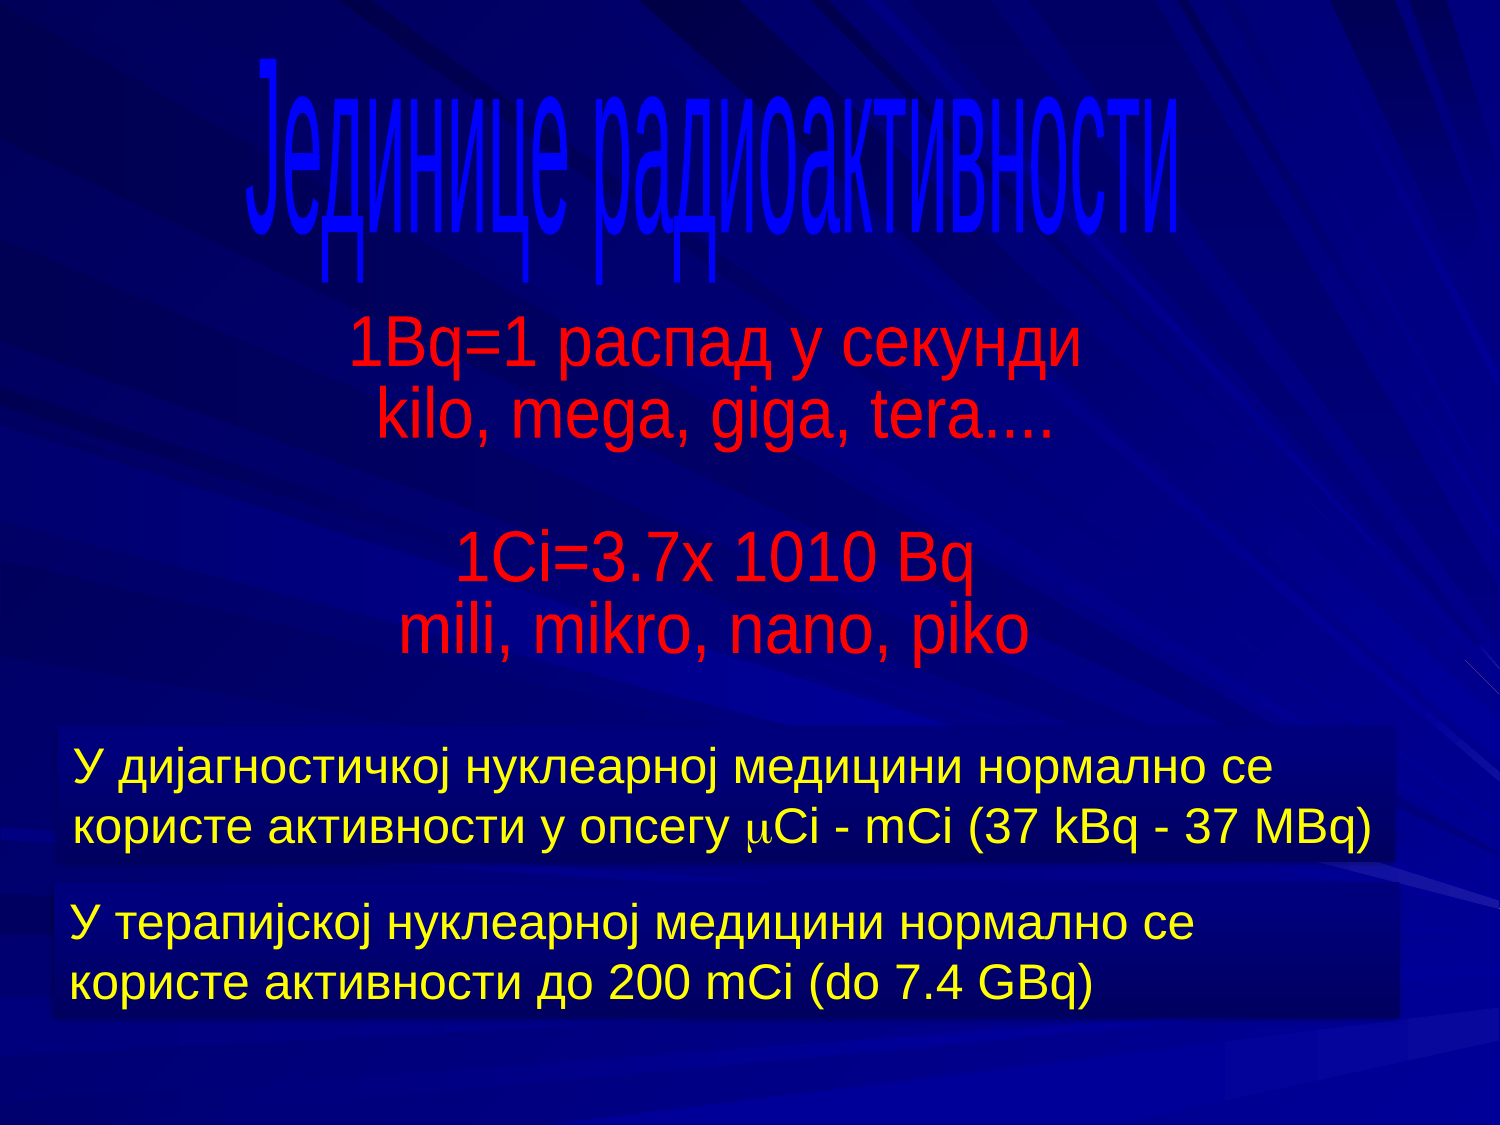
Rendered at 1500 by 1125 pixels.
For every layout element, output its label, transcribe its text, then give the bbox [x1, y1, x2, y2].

text_box У терапијској нуклеарној медицини нормално се користе активности до 200 mCi (do 7.4 GBq) [54, 882, 1400, 1018]
text_box У дијагностичкој нуклеарној медицини нормално се користе активности у опсегу mCi - mCi (37 kBq - 37 MBq) [57, 726, 1395, 862]
